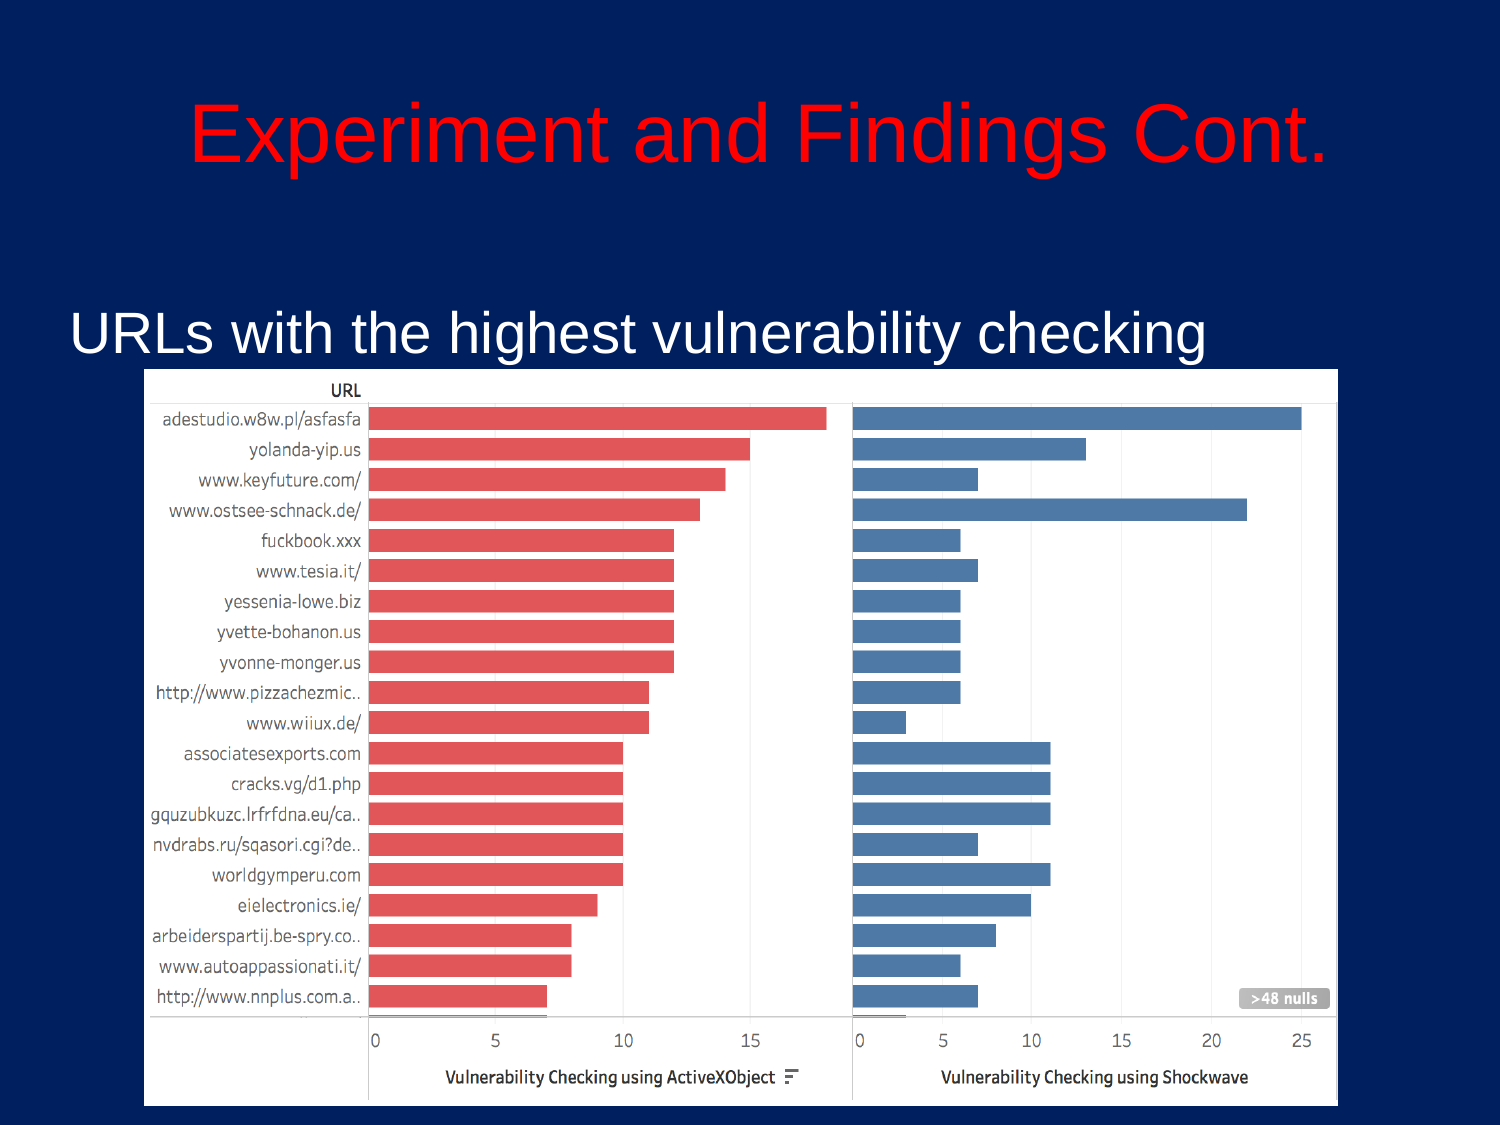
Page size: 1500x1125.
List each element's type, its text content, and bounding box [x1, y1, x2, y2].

text_box Experiment and Findings Cont. [44, 53, 1456, 179]
text_box URLs with the highest vulnerability checking [54, 287, 1225, 373]
picture [143, 369, 1338, 1107]
